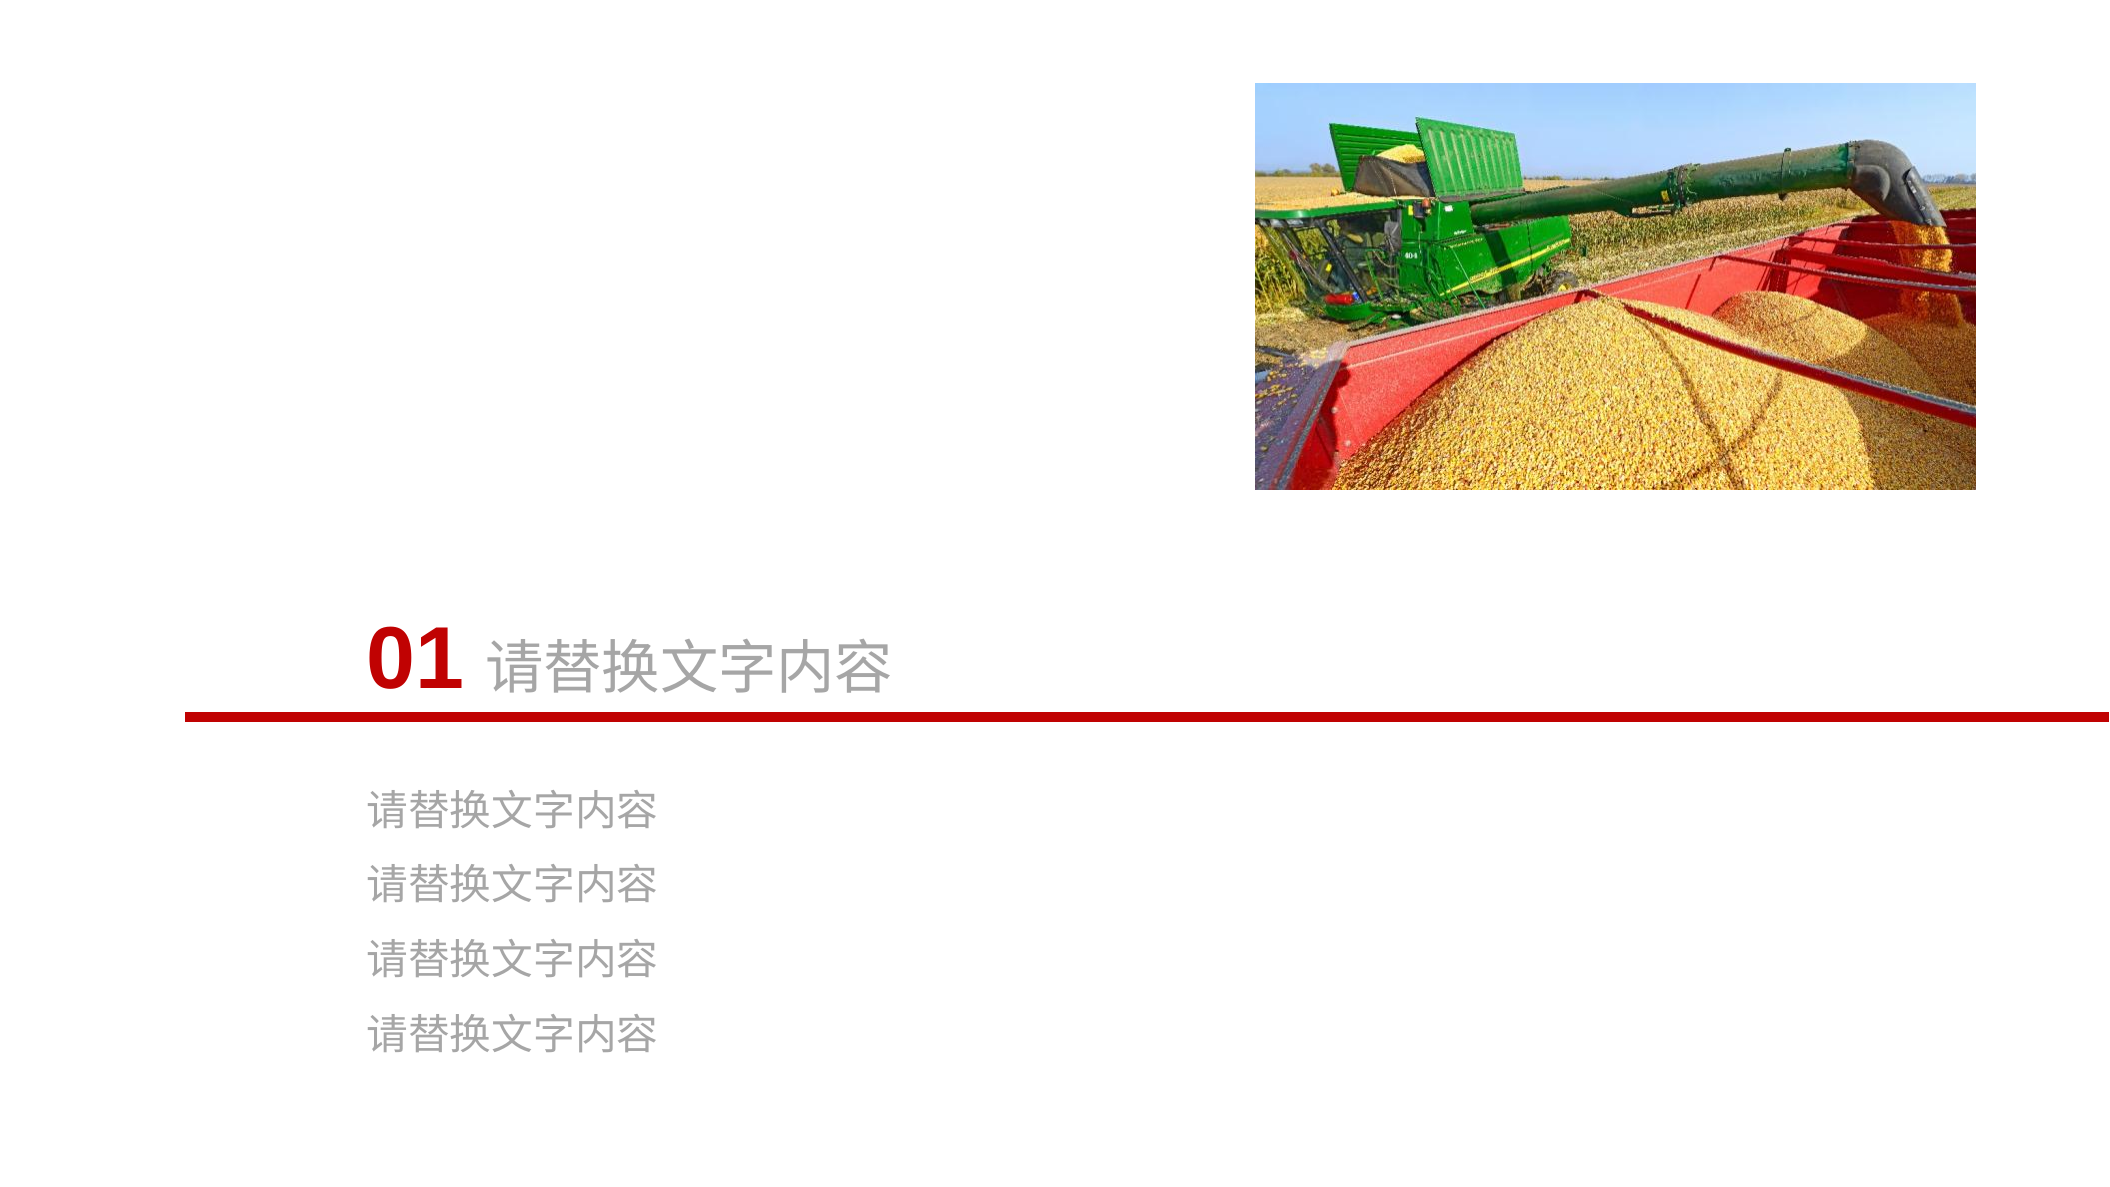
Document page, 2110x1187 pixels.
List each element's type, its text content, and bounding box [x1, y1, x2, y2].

text_box 请替换文字内容 [351, 990, 925, 1065]
text_box 请替换文字内容 [351, 766, 925, 840]
text_box 01请替换文字内容 [351, 706, 1149, 712]
text_box 请替换文字内容 [351, 840, 925, 915]
text_box 请替换文字内容 [351, 915, 925, 990]
text_box 01请替换文字内容 [351, 572, 1149, 705]
text_box [1254, 82, 1977, 490]
